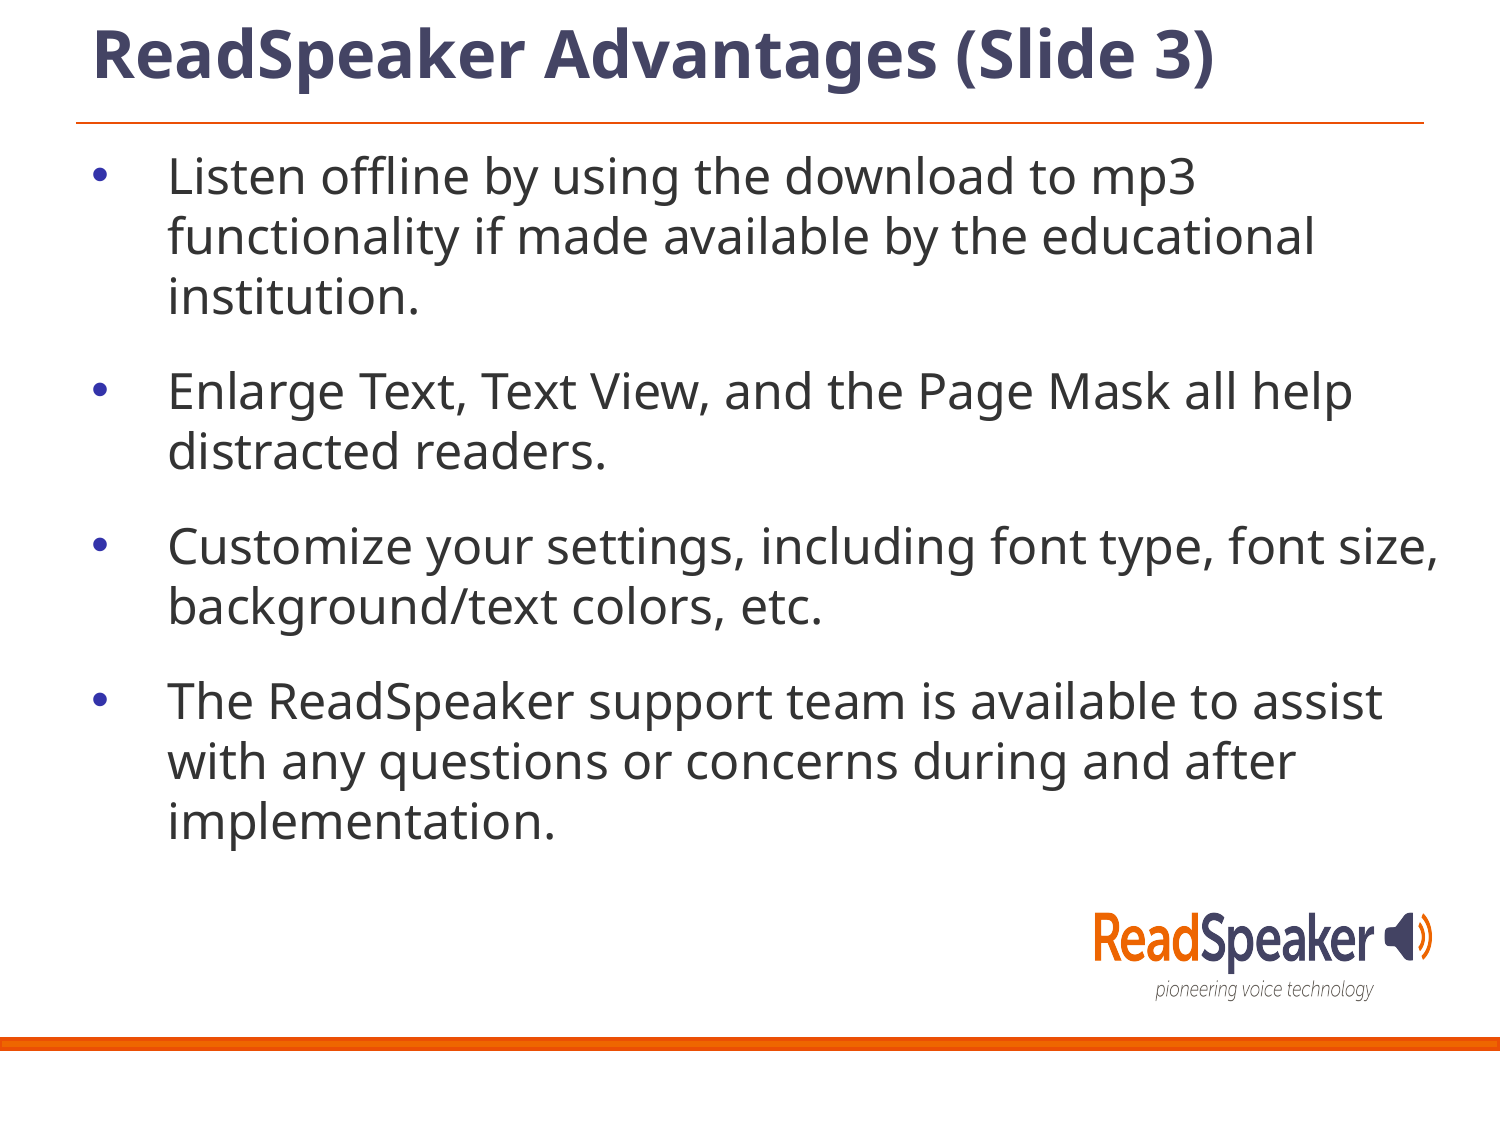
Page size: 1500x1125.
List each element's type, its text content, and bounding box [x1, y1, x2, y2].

title ReadSpeaker Advantages (Slide 3) [91, 12, 1474, 107]
list Listen offline by using the download to mp3 functionality if made available by the educational institution. Enlarge Text, Text View, and the Page Mask all help distracted readers. Customize your settings, including font type, font size, background/text colors, etc. The ReadSpeaker support team is available to assist with any questions or concerns during and after implementation. [91, 144, 1455, 1005]
picture [1068, 890, 1459, 1010]
